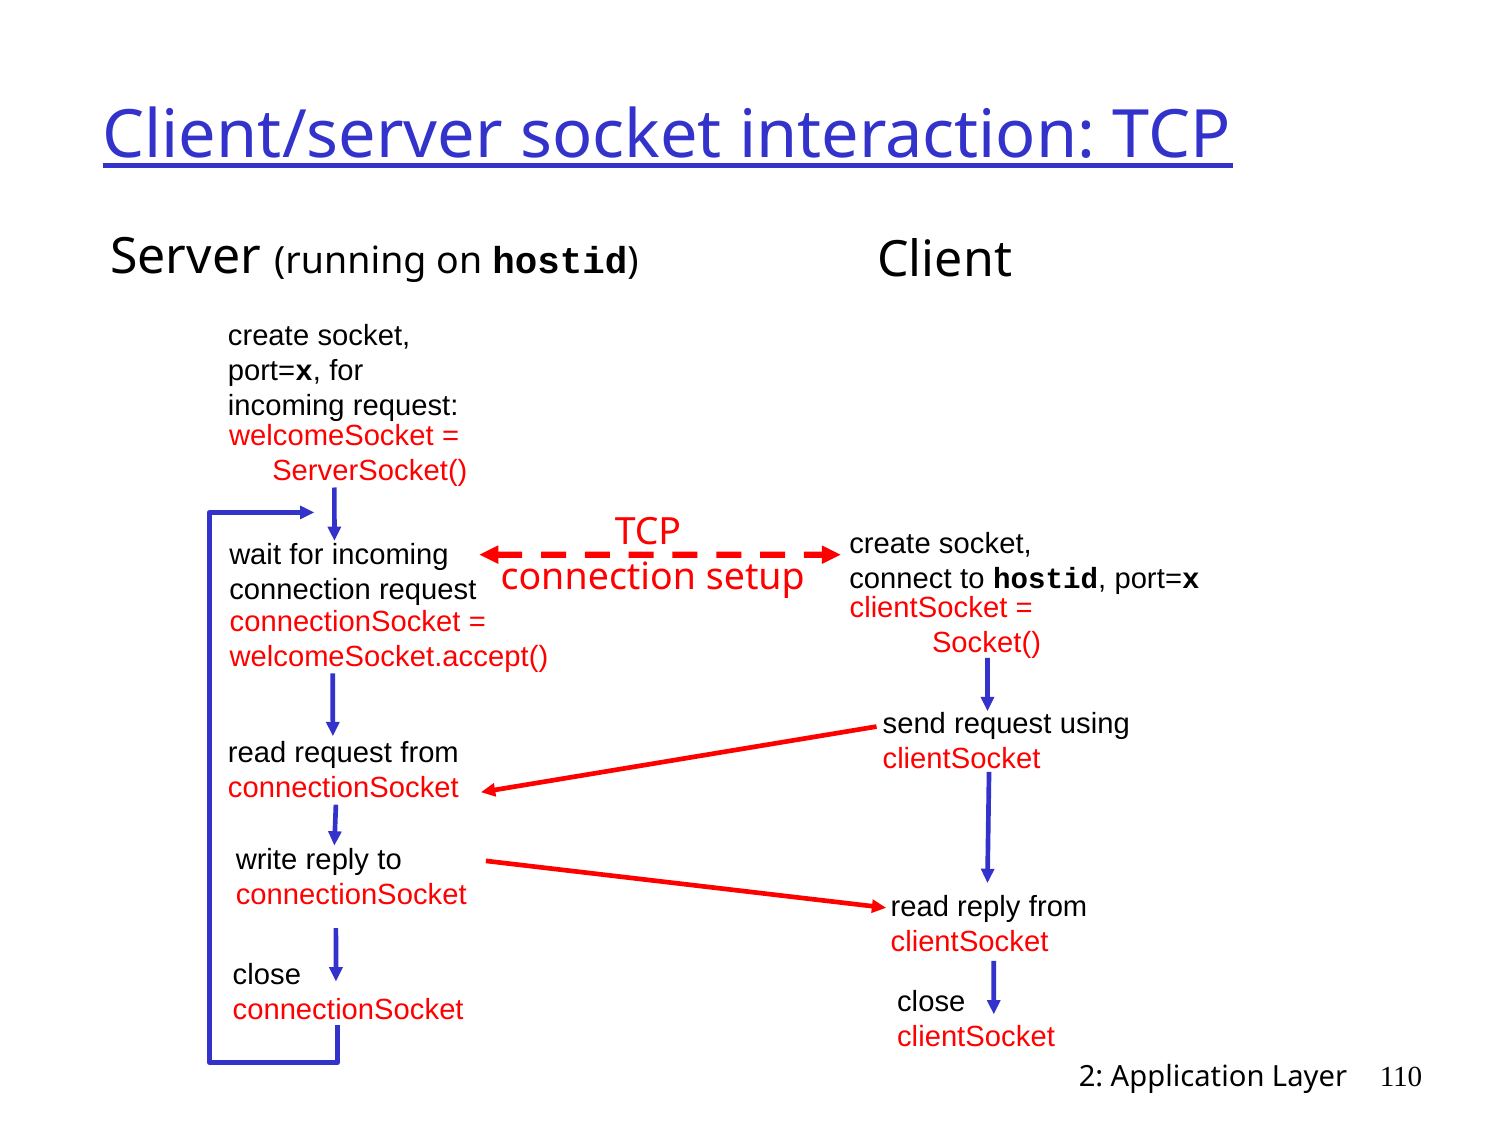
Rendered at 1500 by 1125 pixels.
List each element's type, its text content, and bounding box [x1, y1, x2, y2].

title Client/server socket interaction: TCP [87, 37, 1363, 226]
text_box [209, 891, 1102, 1063]
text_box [209, 512, 1102, 676]
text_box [213, 308, 483, 510]
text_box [213, 673, 887, 918]
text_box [480, 657, 1145, 883]
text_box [479, 498, 841, 605]
text_box Server (running on hostid) [95, 215, 654, 291]
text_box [1105, 516, 1214, 667]
footer 2: Application Layer [887, 1049, 1362, 1125]
slide_number 110 [1362, 1049, 1438, 1125]
text_box Client [862, 218, 1028, 294]
